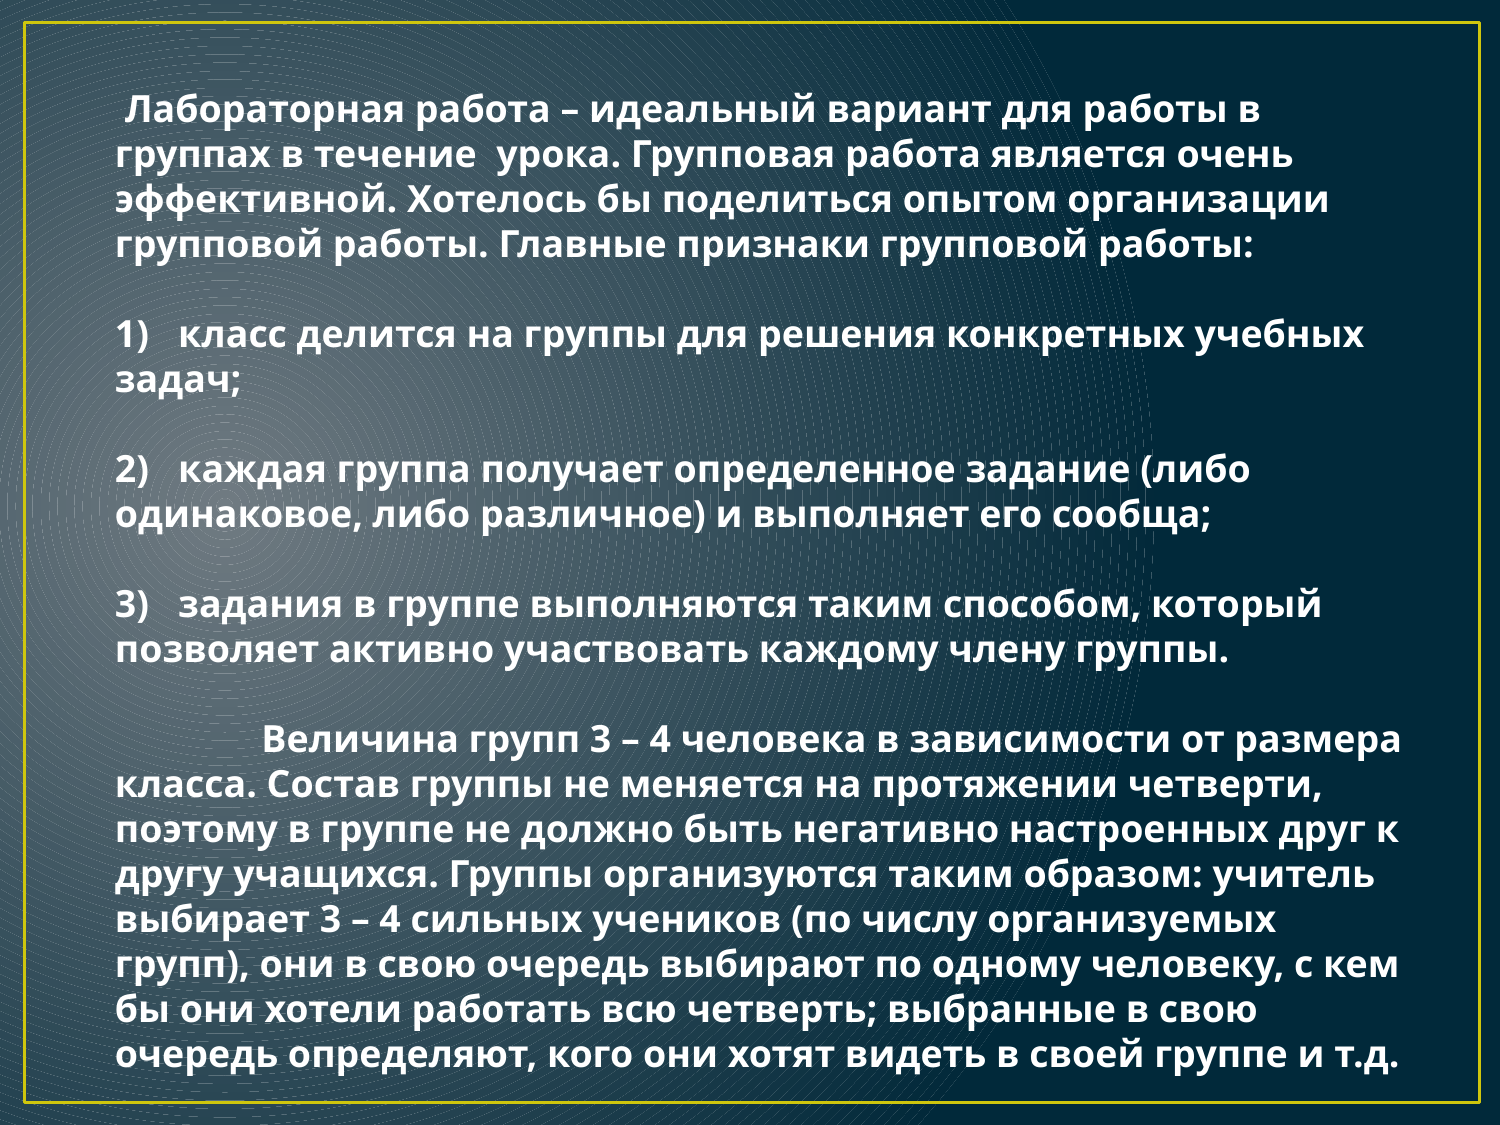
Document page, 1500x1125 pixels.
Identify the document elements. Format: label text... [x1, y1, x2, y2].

text_box Лабораторная работа – идеальный вариант для работы в группах в течение урока. Групповая работа является очень эффективной. Хотелось бы поделиться опытом организации групповой работы. Главные признаки групповой работы: 1) класс делится на группы для решения конкретных учебных задач; 2) каждая группа получает определенное задание (либо одинаковое, либо различное) и выполняет его сообща; 3) задания в группе выполняются таким способом, который позволяет активно участвовать каждому члену группы. Величина групп 3 – 4 человека в зависимости от размера класса. Состав группы не меняется на протяжении четверти, поэтому в группе не должно быть негативно настроенных друг к другу учащихся. Группы организуются таким образом: учитель выбирает 3 – 4 сильных учеников (по числу организуемых групп), они в свою очередь выбирают по одному человеку, с кем бы они хотели работать всю четверть; выбранные в свою очередь определяют, кого они хотят видеть в своей группе и т.д. [100, 78, 1436, 1083]
